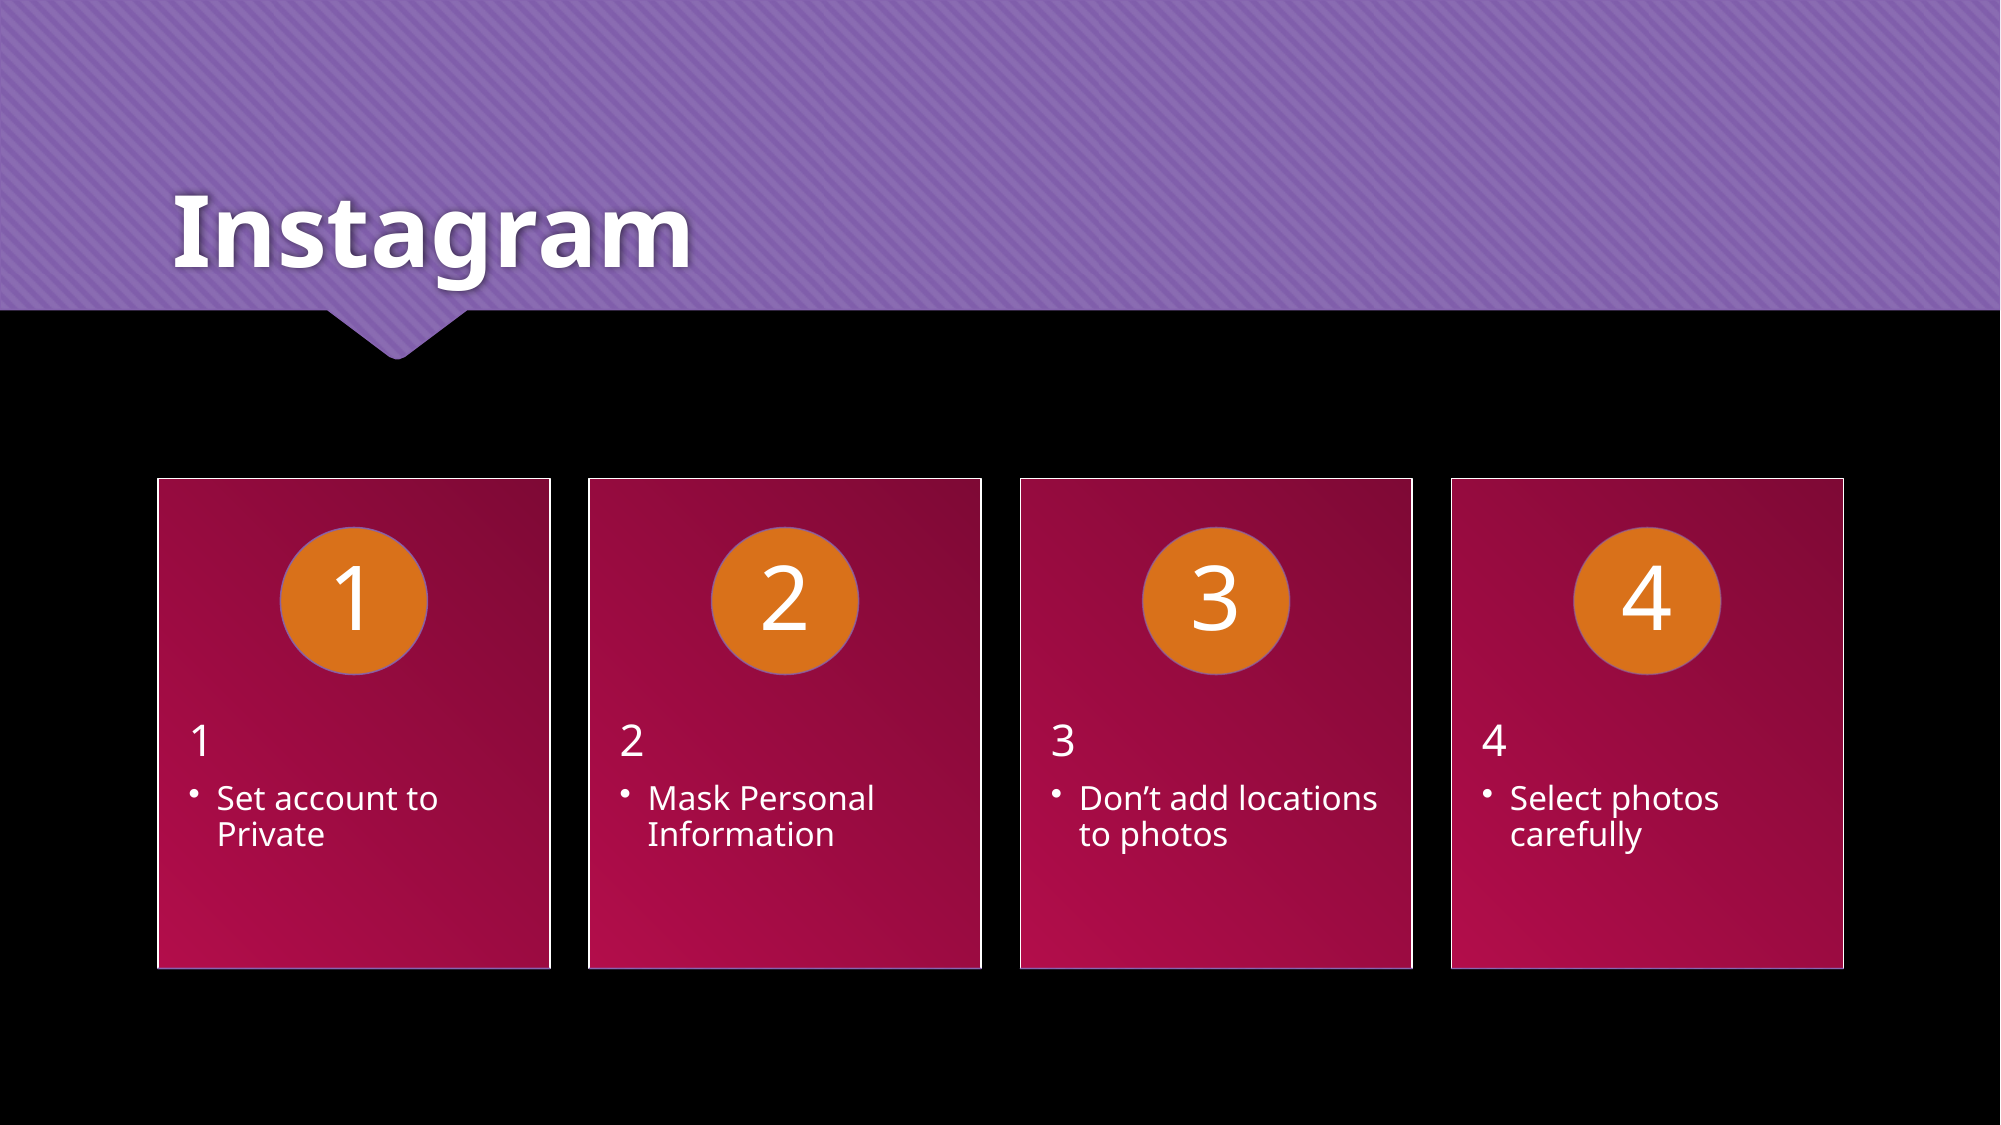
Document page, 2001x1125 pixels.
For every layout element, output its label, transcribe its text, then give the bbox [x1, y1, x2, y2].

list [157, 478, 1845, 969]
title Instagram [157, 71, 1844, 295]
